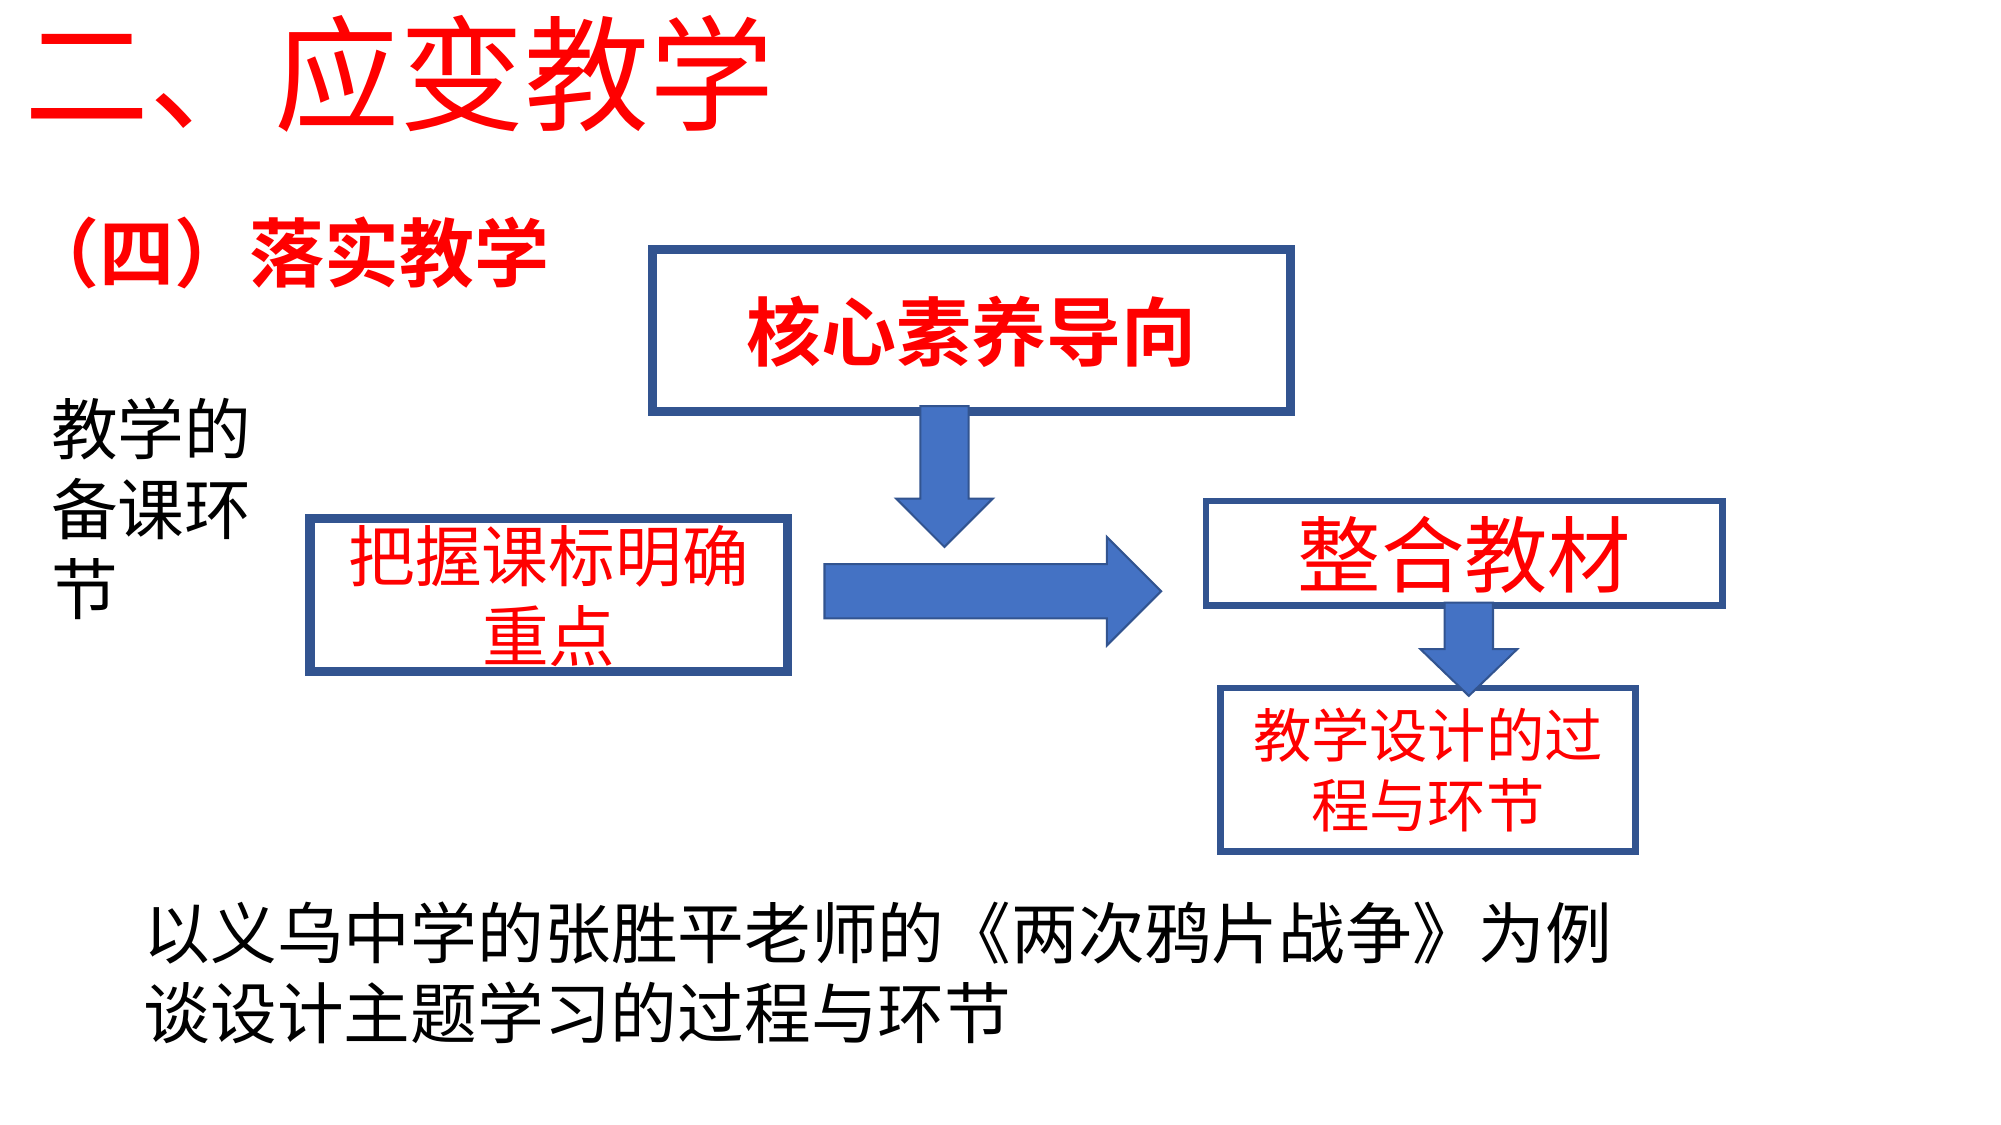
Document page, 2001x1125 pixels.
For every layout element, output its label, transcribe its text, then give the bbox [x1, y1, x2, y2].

text_box 以义乌中学的张胜平老师的《两次鸦片战争》为例谈设计主题学习的过程与环节 [129, 884, 1664, 1060]
text_box 二、应变教学 [9, 6, 1735, 224]
text_box （四）落实教学 [9, 199, 1044, 305]
text_box 整合教材 [1205, 500, 1723, 607]
text_box 教学设计的过程与环节 [1220, 687, 1637, 852]
text_box [893, 405, 996, 549]
text_box 核心素养导向 [651, 249, 1292, 412]
text_box 把握课标明确重点 [309, 517, 789, 673]
text_box [823, 534, 1163, 648]
text_box 教学的备课环节 [36, 380, 310, 636]
text_box [1417, 601, 1520, 698]
